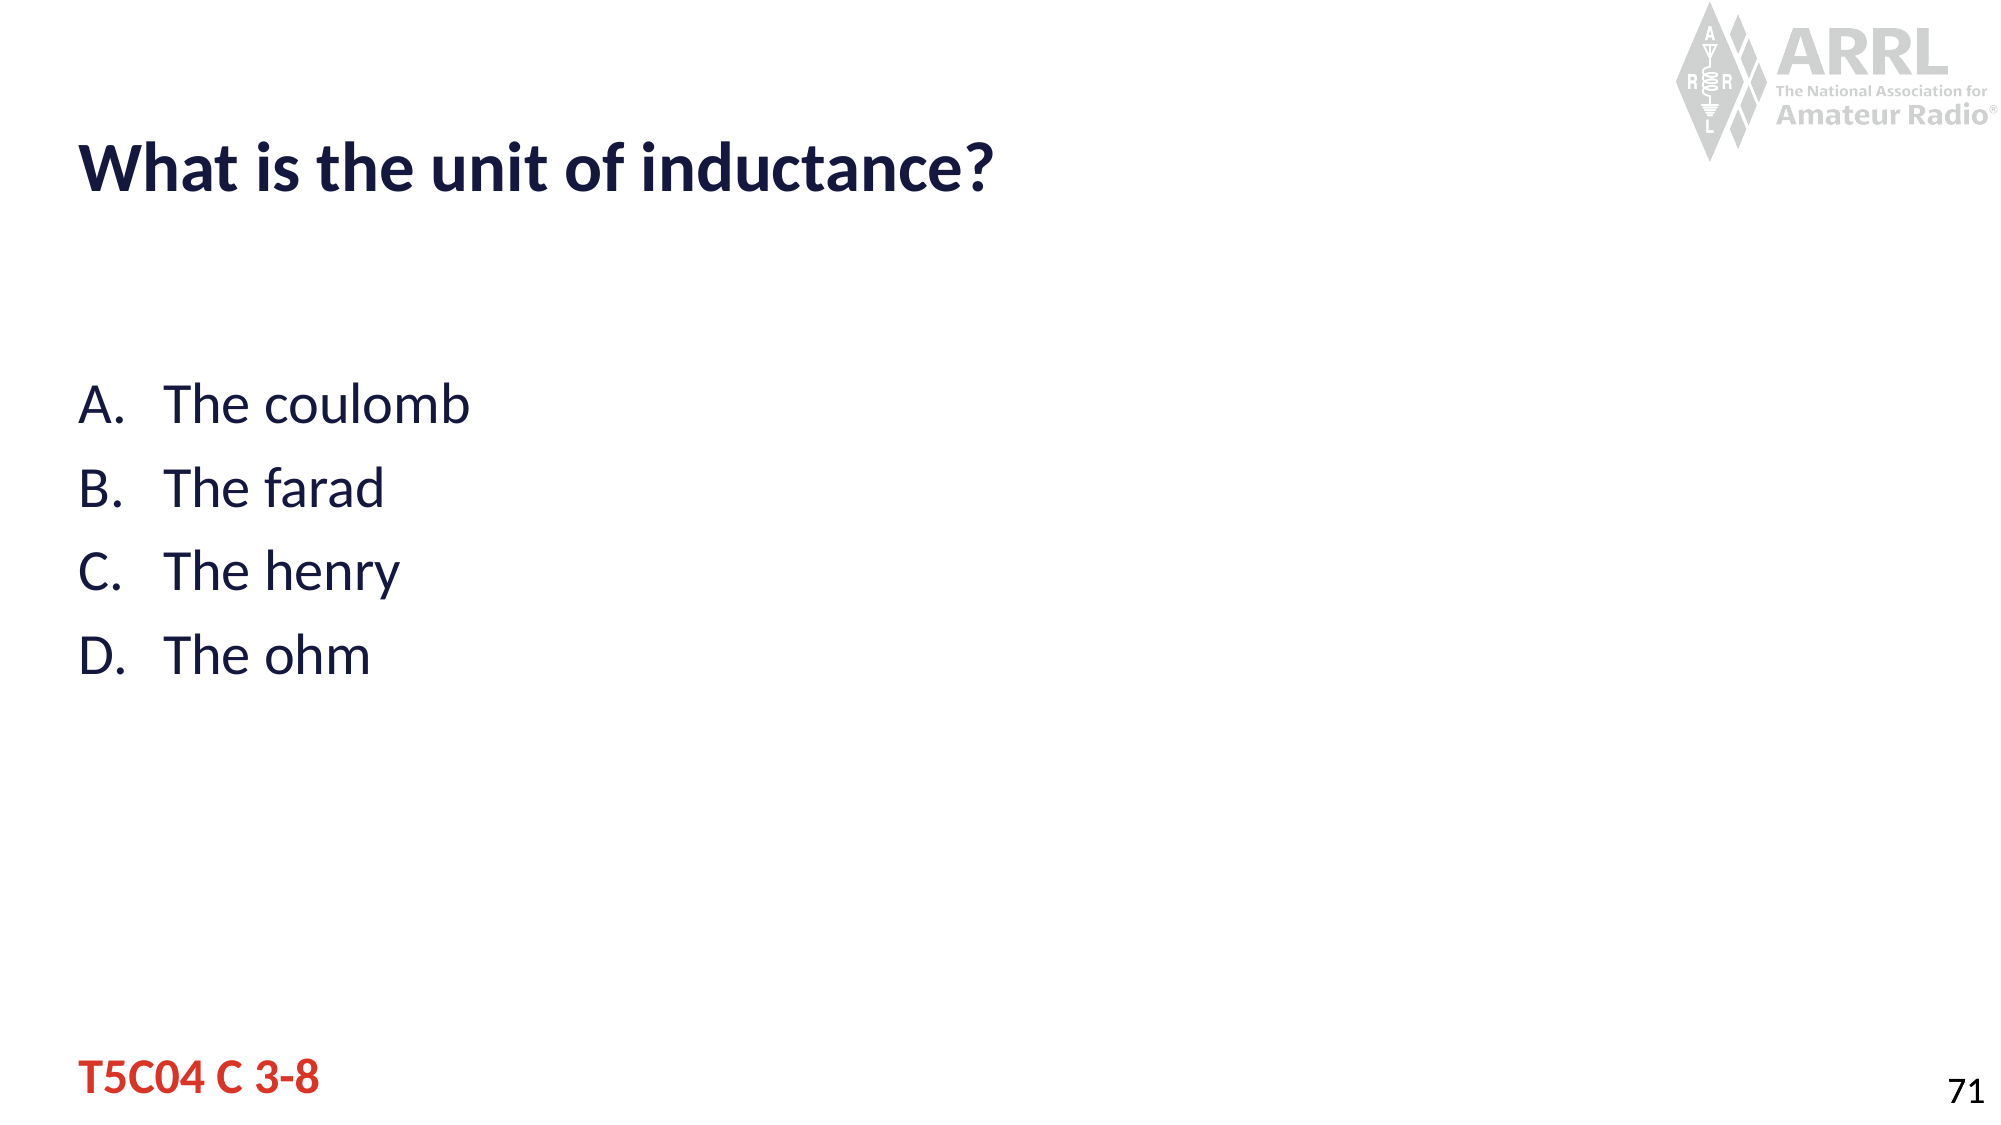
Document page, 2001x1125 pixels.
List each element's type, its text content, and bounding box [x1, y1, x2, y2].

list The coulomb The farad The henry The ohm [63, 365, 1863, 989]
title What is the unit of inductance? [63, 59, 1863, 278]
text_box T5C04 C 3-8 [63, 1036, 921, 1112]
picture [1674, 0, 2000, 164]
